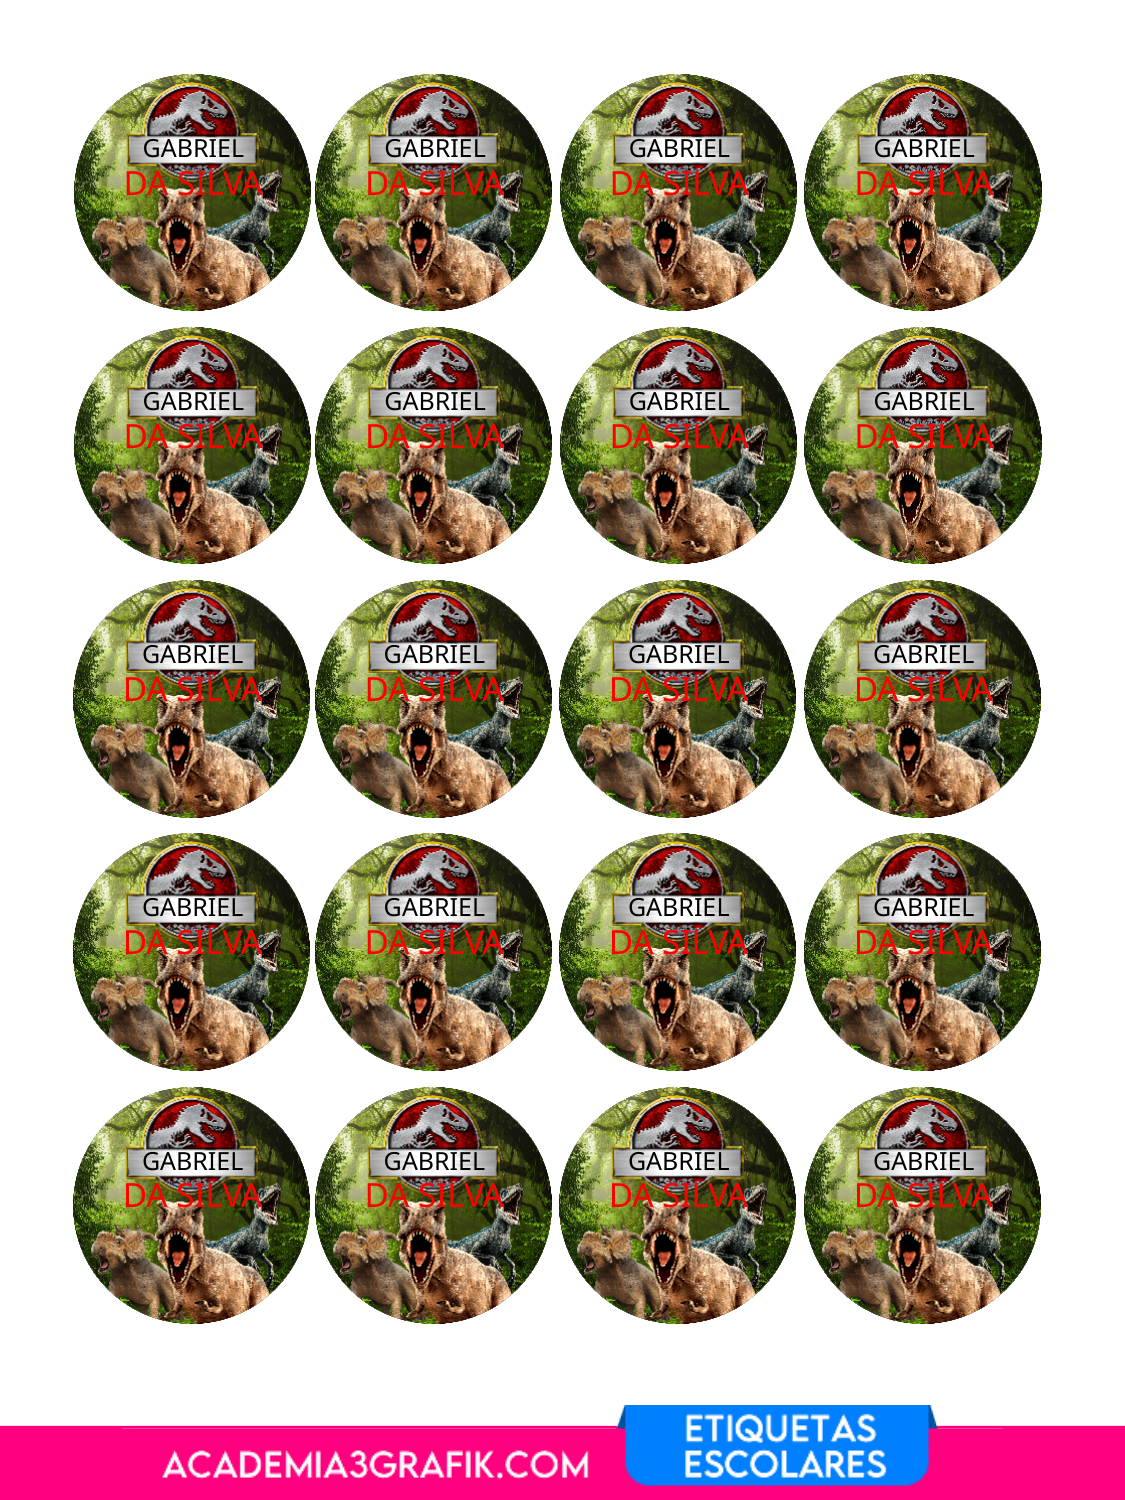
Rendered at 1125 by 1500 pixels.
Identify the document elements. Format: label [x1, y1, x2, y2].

picture [804, 1087, 1041, 1324]
picture [73, 327, 311, 564]
picture [804, 74, 1042, 311]
picture [314, 580, 552, 818]
picture [73, 833, 310, 1071]
picture [804, 833, 1041, 1071]
picture [560, 74, 797, 311]
picture [804, 580, 1041, 818]
picture [73, 580, 310, 818]
picture [73, 1087, 310, 1324]
picture [559, 833, 796, 1071]
picture [315, 327, 552, 564]
picture [559, 580, 796, 818]
picture [73, 74, 311, 311]
picture [315, 74, 552, 311]
picture [559, 1087, 796, 1324]
picture [314, 1087, 552, 1324]
picture [560, 327, 797, 564]
picture [804, 327, 1042, 564]
picture [314, 833, 552, 1071]
picture [122, 1405, 1003, 1500]
